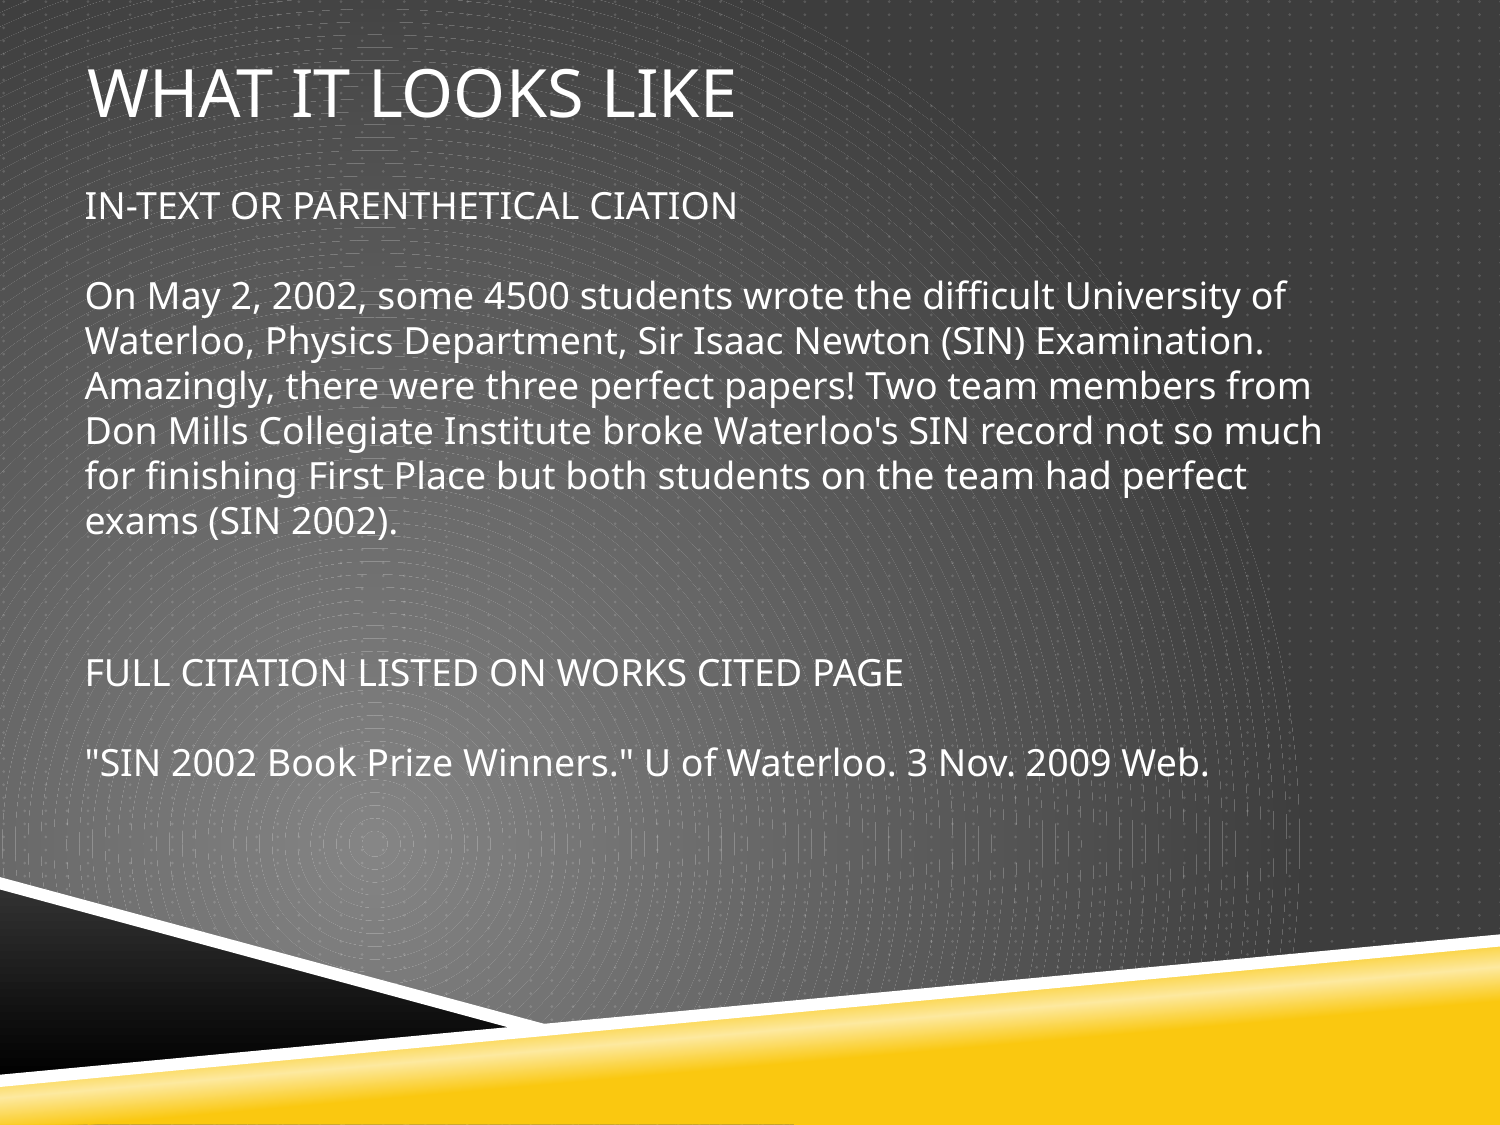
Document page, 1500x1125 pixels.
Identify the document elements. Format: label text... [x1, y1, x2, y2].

text_box What it looks like [87, 47, 1363, 135]
text_box IN-TEXT OR PARENTHETICAL CIATION On May 2, 2002, some 4500 students wrote the difficult University of Waterloo, Physics Department, Sir Isaac Newton (SIN) Examination. Amazingly, there were three perfect papers! Two team members from Don Mills Collegiate Institute broke Waterloo's SIN record not so much for finishing First Place but both students on the team had perfect exams (SIN 2002). [69, 174, 1400, 550]
text_box FULL CITATION LISTED ON WORKS CITED PAGE "SIN 2002 Book Prize Winners." U of Waterloo. 3 Nov. 2009 Web. [69, 641, 1415, 791]
